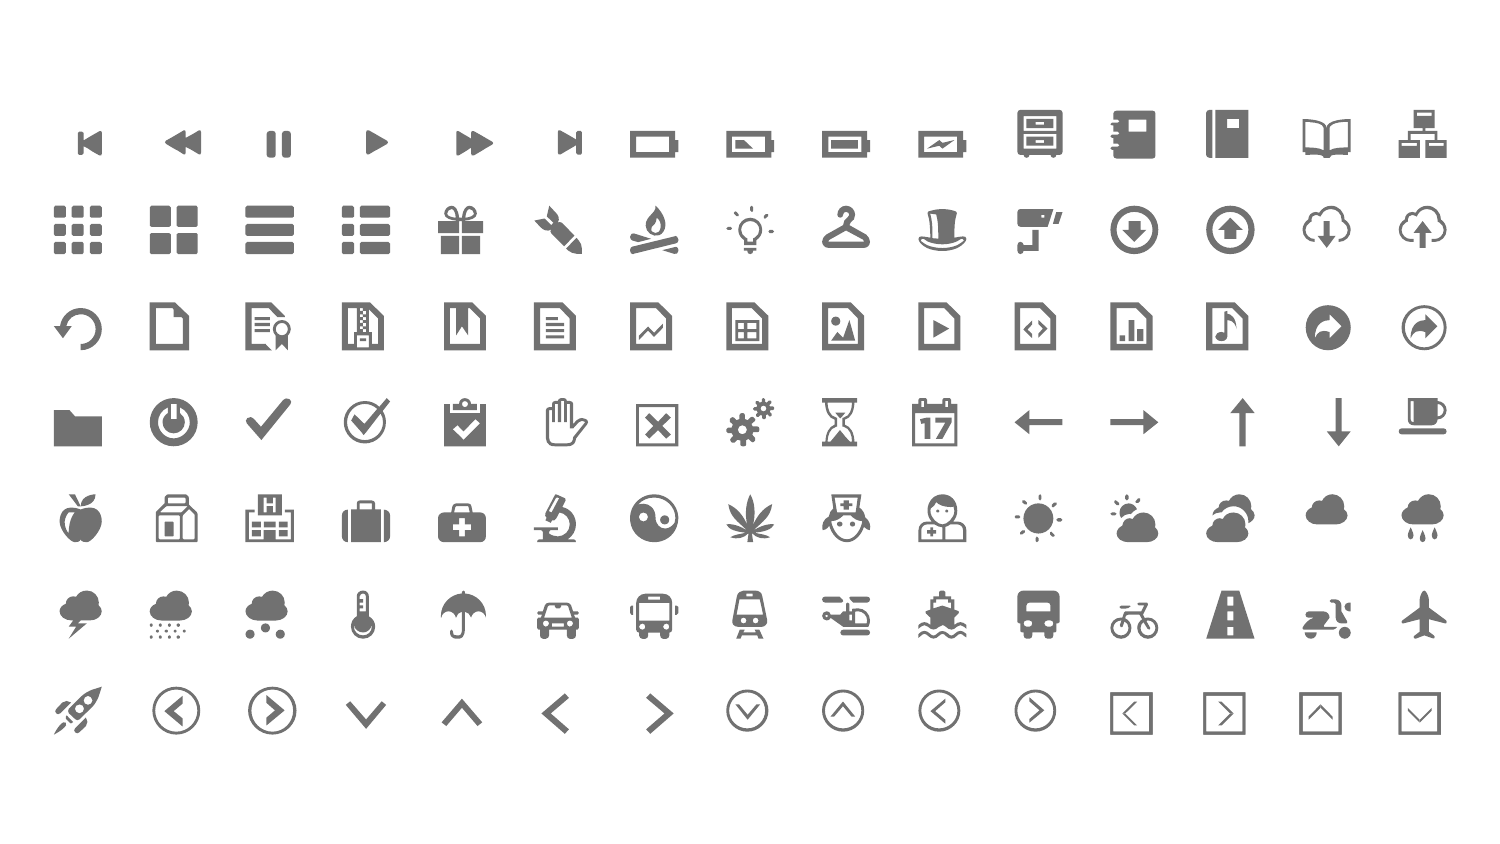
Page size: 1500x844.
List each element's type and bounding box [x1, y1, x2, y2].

text_box [1110, 302, 1153, 351]
text_box [635, 403, 679, 447]
text_box [629, 593, 679, 640]
text_box [918, 689, 961, 732]
text_box [1205, 109, 1249, 159]
text_box [726, 397, 775, 447]
text_box [77, 130, 102, 156]
text_box [533, 302, 577, 351]
text_box [1017, 590, 1060, 639]
text_box [1205, 205, 1255, 255]
text_box [245, 205, 295, 255]
text_box [341, 302, 385, 351]
text_box [245, 302, 292, 351]
text_box [59, 494, 102, 543]
text_box [350, 590, 376, 639]
text_box [1014, 494, 1063, 543]
text_box [456, 130, 494, 156]
text_box [821, 302, 865, 351]
text_box [266, 130, 292, 158]
text_box [341, 500, 391, 543]
text_box [731, 590, 768, 639]
text_box [630, 130, 679, 158]
text_box [1398, 109, 1447, 158]
text_box [1014, 302, 1057, 351]
text_box [1302, 118, 1351, 158]
text_box [1110, 494, 1159, 543]
text_box [1302, 599, 1351, 639]
text_box [1014, 689, 1057, 732]
text_box [1398, 205, 1447, 249]
text_box [441, 698, 483, 727]
text_box [1326, 398, 1351, 447]
text_box [53, 205, 103, 255]
text_box [533, 494, 576, 543]
text_box [1110, 692, 1153, 735]
text_box [821, 130, 871, 158]
text_box [343, 398, 391, 444]
text_box [911, 397, 958, 447]
text_box [629, 494, 679, 543]
text_box [440, 590, 486, 639]
text_box [821, 397, 858, 447]
text_box [1014, 410, 1063, 435]
text_box [918, 209, 967, 251]
text_box [366, 130, 388, 155]
text_box [1401, 590, 1447, 639]
text_box [726, 205, 775, 255]
text_box [541, 693, 569, 734]
text_box [918, 494, 967, 543]
text_box [1110, 602, 1159, 640]
text_box [245, 398, 292, 441]
text_box [1110, 410, 1159, 435]
text_box [822, 205, 871, 248]
text_box [1401, 494, 1444, 543]
text_box [629, 205, 679, 255]
text_box [149, 302, 190, 351]
text_box [149, 205, 198, 255]
text_box [1230, 398, 1255, 447]
text_box [821, 689, 865, 732]
text_box [537, 602, 579, 639]
text_box [1205, 494, 1255, 543]
text_box [152, 686, 201, 735]
text_box [341, 205, 391, 255]
text_box [545, 398, 589, 447]
text_box [444, 302, 486, 351]
text_box [1305, 305, 1351, 351]
text_box [53, 686, 103, 735]
text_box [1017, 208, 1063, 255]
text_box [53, 308, 102, 351]
text_box [646, 693, 674, 734]
text_box [1205, 302, 1249, 351]
text_box [534, 205, 584, 255]
text_box [821, 494, 872, 543]
text_box [59, 590, 102, 639]
text_box [245, 590, 288, 639]
text_box [149, 590, 193, 639]
text_box [1401, 304, 1447, 351]
text_box [53, 410, 102, 447]
text_box [1017, 109, 1063, 159]
text_box [443, 397, 487, 447]
text_box [1110, 110, 1156, 159]
text_box [1203, 692, 1246, 735]
text_box [918, 302, 961, 351]
text_box [164, 130, 202, 155]
text_box [726, 494, 775, 543]
text_box [726, 130, 775, 158]
text_box [725, 689, 769, 732]
text_box [1305, 494, 1348, 525]
text_box [1302, 205, 1351, 249]
text_box [821, 596, 871, 636]
text_box [438, 503, 486, 543]
text_box [437, 205, 484, 255]
text_box [1206, 590, 1255, 639]
text_box [1110, 205, 1159, 255]
text_box [149, 398, 198, 447]
text_box [1398, 397, 1447, 435]
text_box [345, 701, 387, 729]
text_box [245, 494, 295, 543]
text_box [918, 130, 967, 158]
text_box [1299, 692, 1342, 735]
text_box [629, 302, 673, 351]
text_box [557, 130, 582, 155]
text_box [725, 302, 769, 351]
text_box [1398, 692, 1442, 735]
text_box [918, 590, 967, 640]
text_box [247, 686, 297, 735]
text_box [155, 494, 198, 543]
